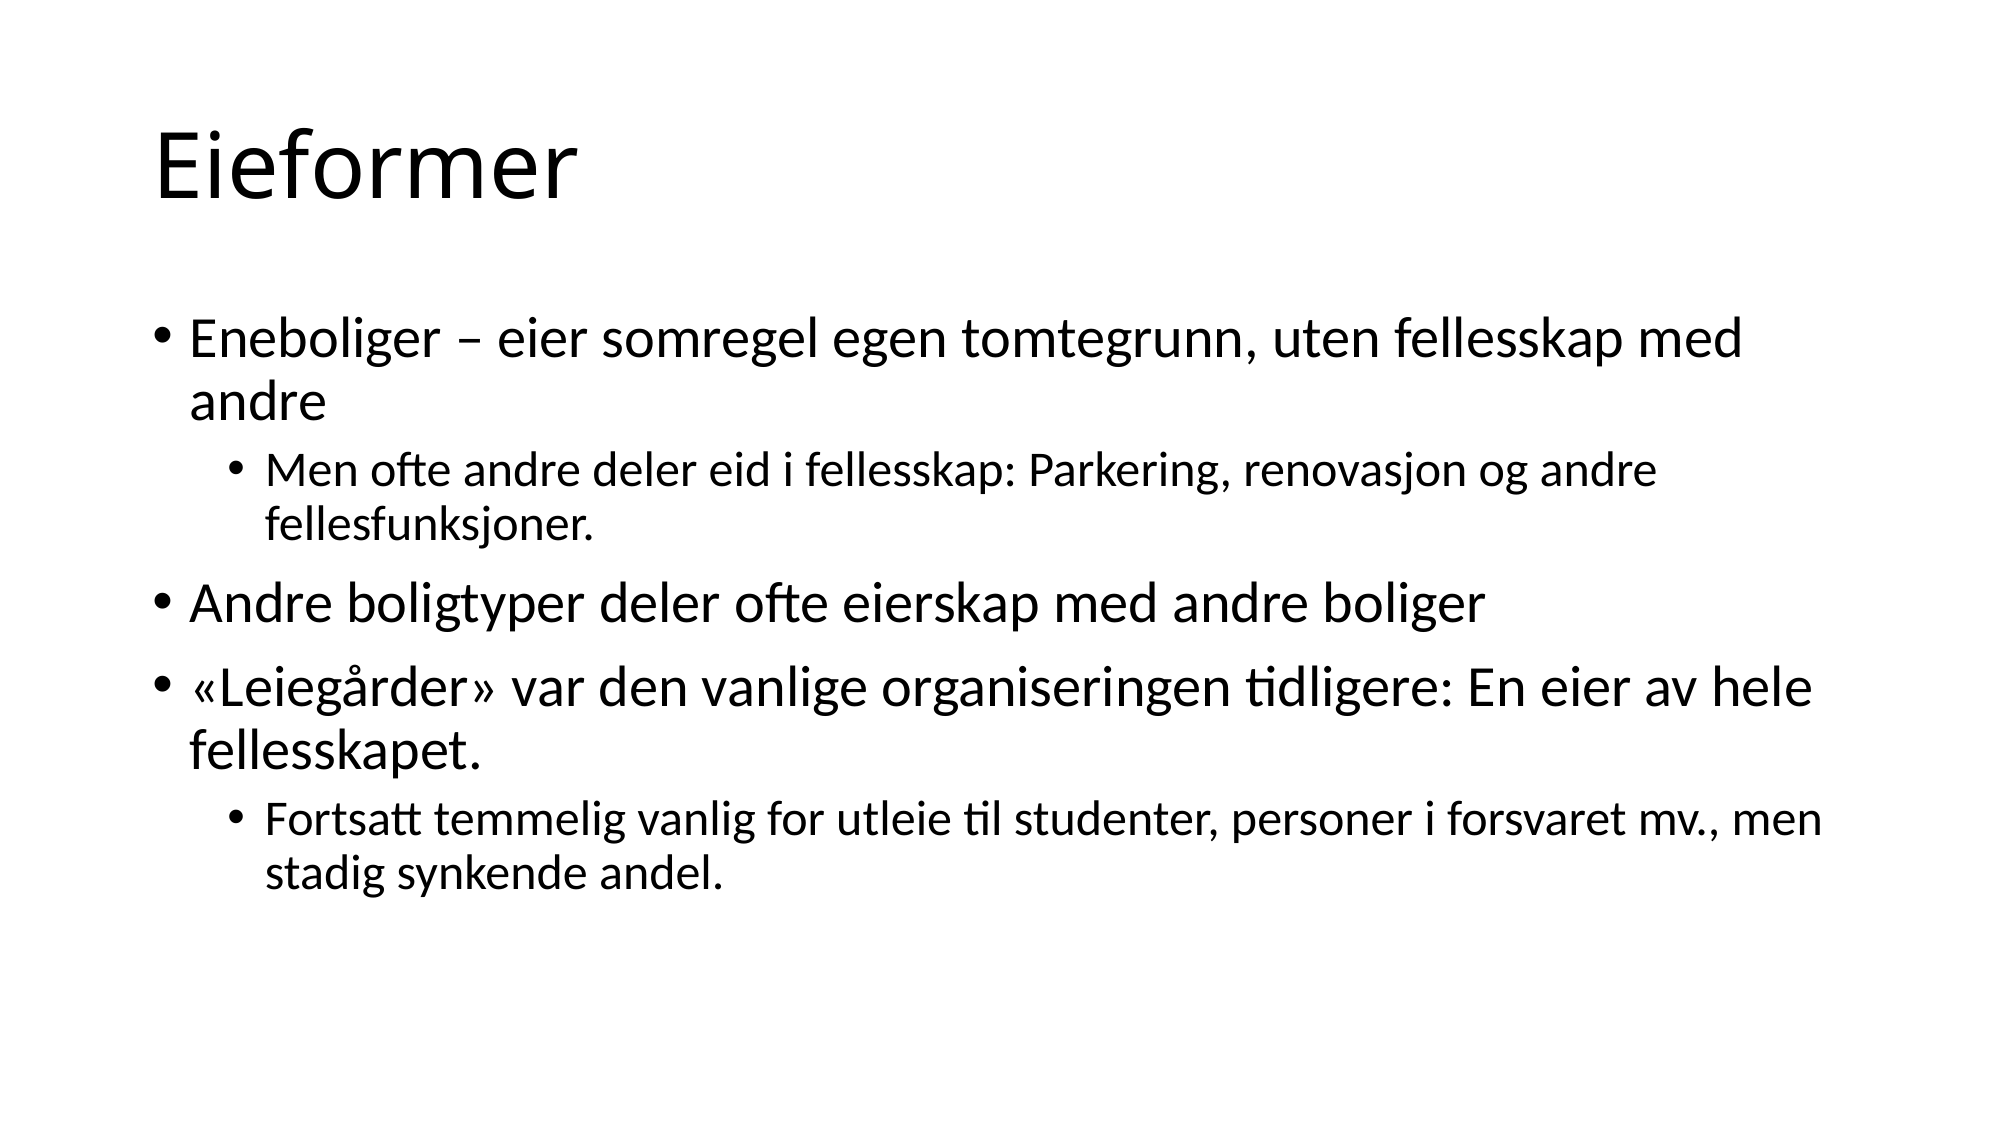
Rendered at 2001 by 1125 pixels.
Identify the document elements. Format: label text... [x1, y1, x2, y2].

list Eneboliger – eier somregel egen tomtegrunn, uten fellesskap med andre Men ofte andre deler eid i fellesskap: Parkering, renovasjon og andre fellesfunksjoner. Andre boligtyper deler ofte eierskap med andre boliger «Leiegårder» var den vanlige organiseringen tidligere: En eier av hele fellesskapet. Fortsatt temmelig vanlig for utleie til studenter, personer i forsvaret mv., men stadig synkende andel. [137, 299, 1863, 1014]
title Eieformer [137, 59, 1863, 278]
